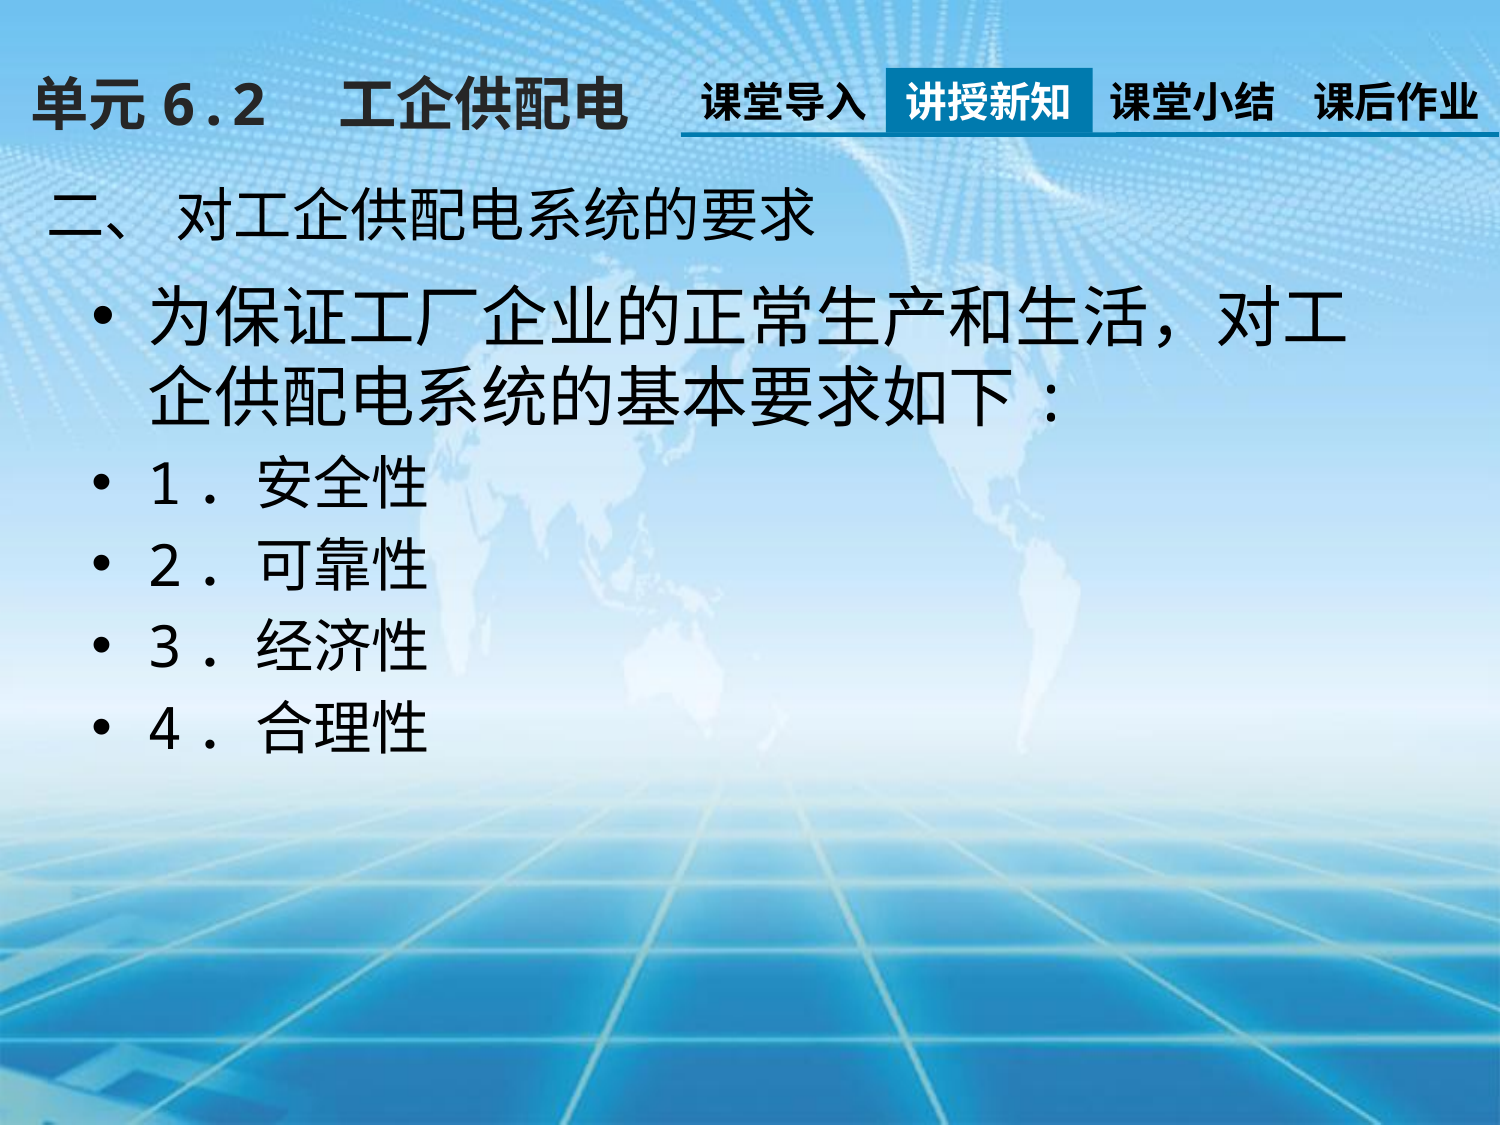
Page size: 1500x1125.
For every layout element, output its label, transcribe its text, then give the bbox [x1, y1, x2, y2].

text_box 二、 对工企供配电系统的要求 [31, 170, 1382, 255]
text_box 为保证工厂企业的正常生产和生活，对工企供配电系统的基本要求如下: 1．安全性 2．可靠性 3．经济性 4．合理性 [76, 267, 1427, 1010]
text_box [15, 59, 1500, 145]
picture [0, 0, 1500, 1125]
